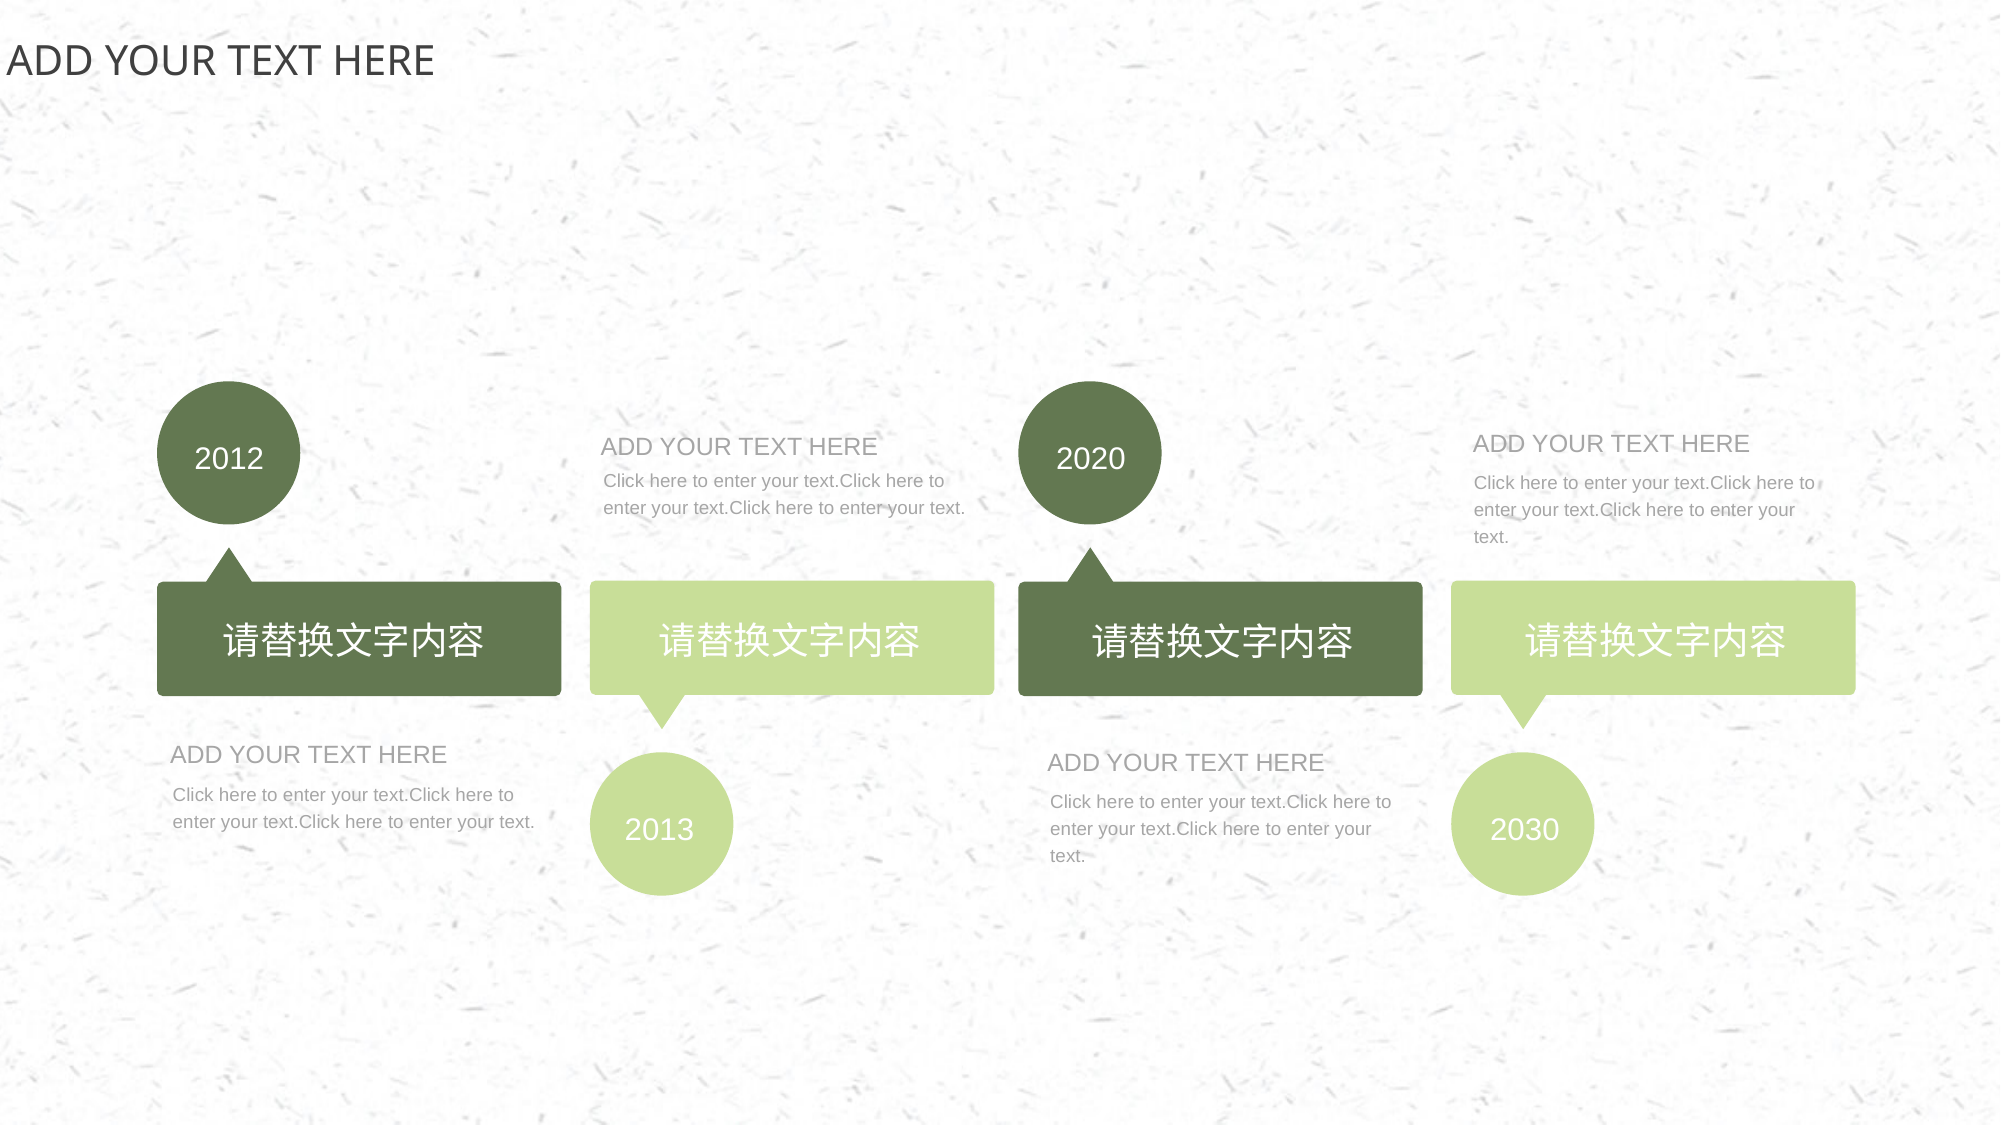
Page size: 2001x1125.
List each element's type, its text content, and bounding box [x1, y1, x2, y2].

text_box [1018, 381, 1162, 525]
text_box ADD YOUR TEXT HERE [600, 424, 898, 461]
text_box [1451, 752, 1595, 896]
text_box [589, 580, 995, 730]
text_box ADD YOUR TEXT HERE [170, 732, 488, 769]
text_box [157, 547, 562, 697]
text_box Click here to enter your text.Click here to enter your text.Click here to enter your text. [1050, 785, 1407, 867]
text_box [156, 381, 301, 525]
text_box Click here to enter your text.Click here to enter your text.Click here to enter your text. [1473, 466, 1831, 548]
text_box [1018, 547, 1423, 697]
text_box 请替换文字内容 [646, 616, 933, 662]
text_box 请替换文字内容 [1079, 618, 1366, 664]
text_box ADD YOUR TEXT HERE [1473, 421, 1830, 458]
picture [0, 0, 2001, 1125]
text_box ADD YOUR TEXT HERE [1047, 740, 1378, 777]
text_box Click here to enter your text.Click here to enter your text.Click here to enter your text. [172, 778, 557, 833]
text_box Click here to enter your text.Click here to enter your text.Click here to enter your text. [603, 464, 988, 519]
text_box ADD YOUR TEXT HERE [0, 0, 520, 117]
text_box 请替换文字内容 [1512, 616, 1799, 662]
text_box [1451, 580, 1856, 730]
text_box 请替换文字内容 [211, 616, 498, 662]
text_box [589, 752, 734, 896]
